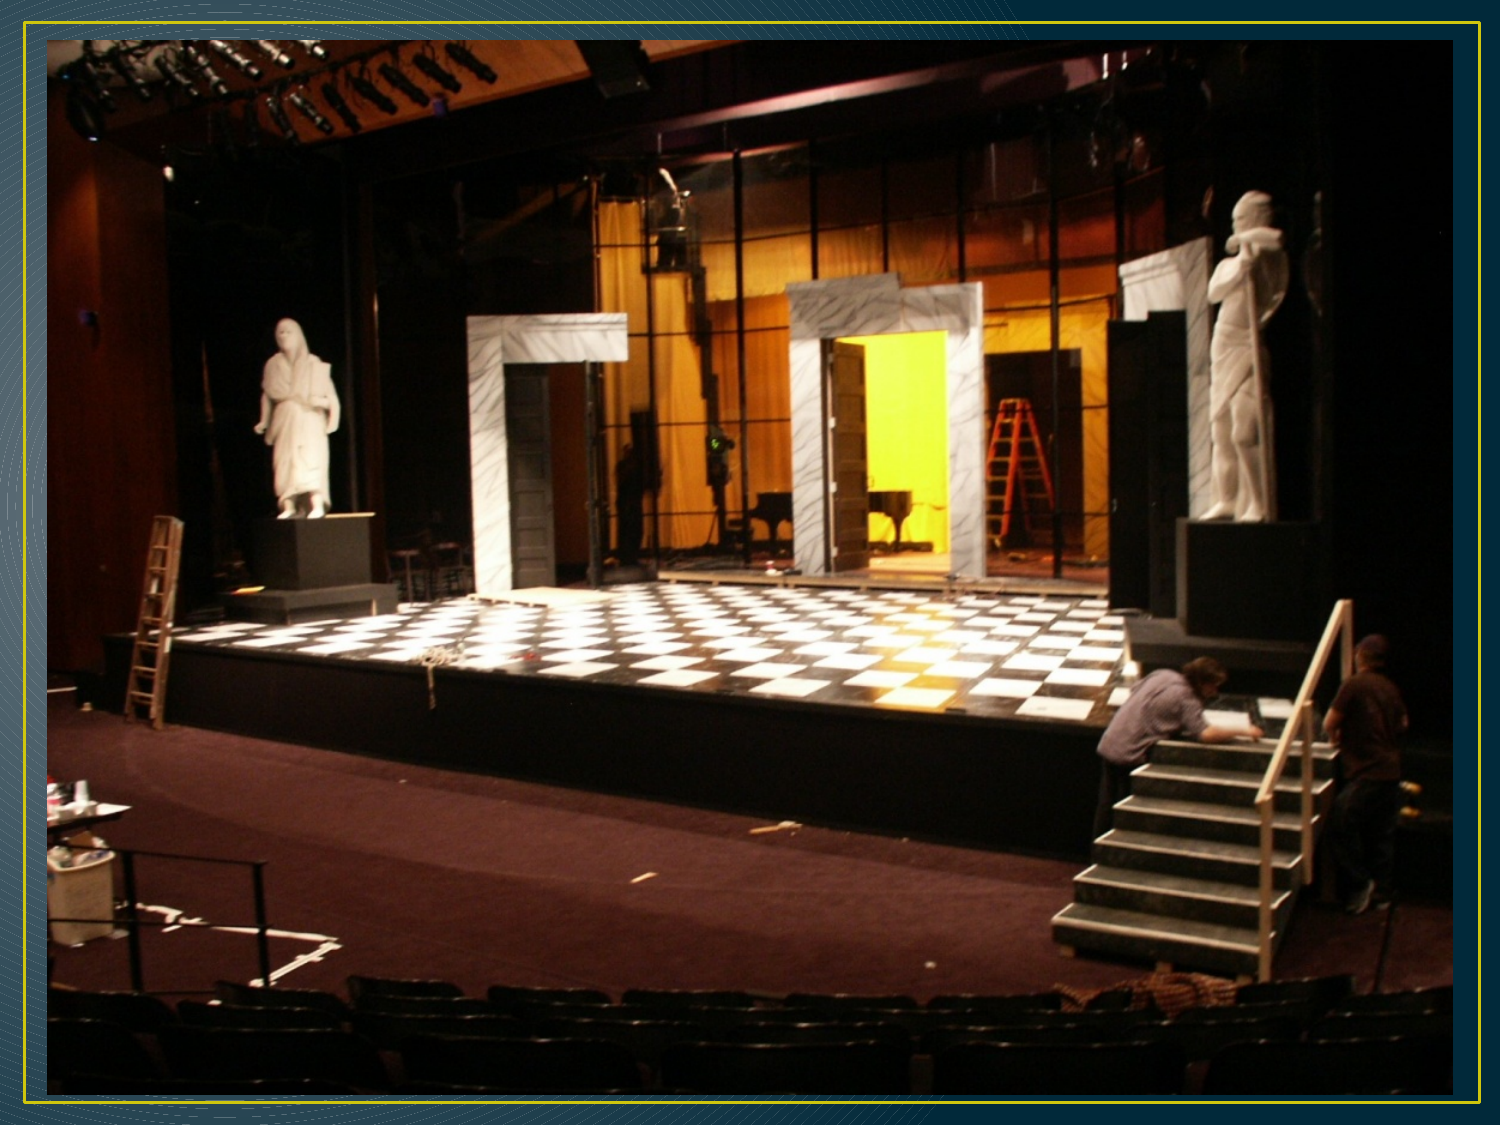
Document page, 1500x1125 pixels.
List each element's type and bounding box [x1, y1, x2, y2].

picture [890, 1104, 901, 1108]
picture [46, 34, 1452, 1095]
